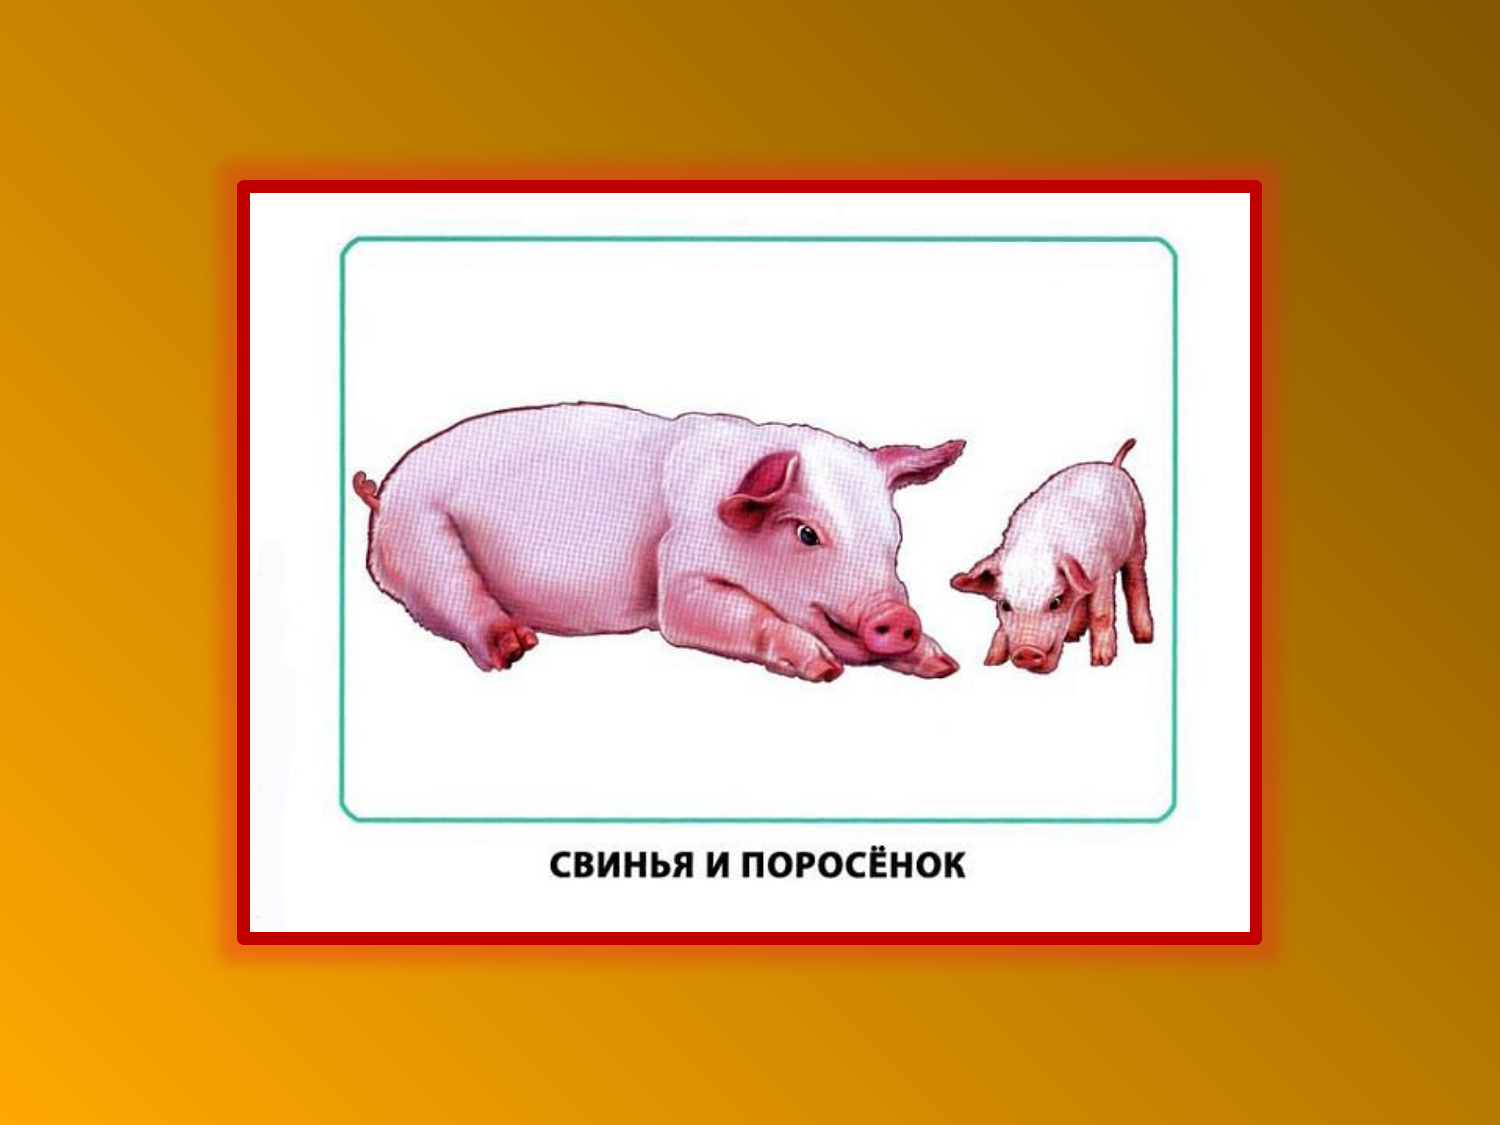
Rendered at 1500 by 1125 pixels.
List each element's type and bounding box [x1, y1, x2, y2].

picture [249, 192, 1251, 933]
